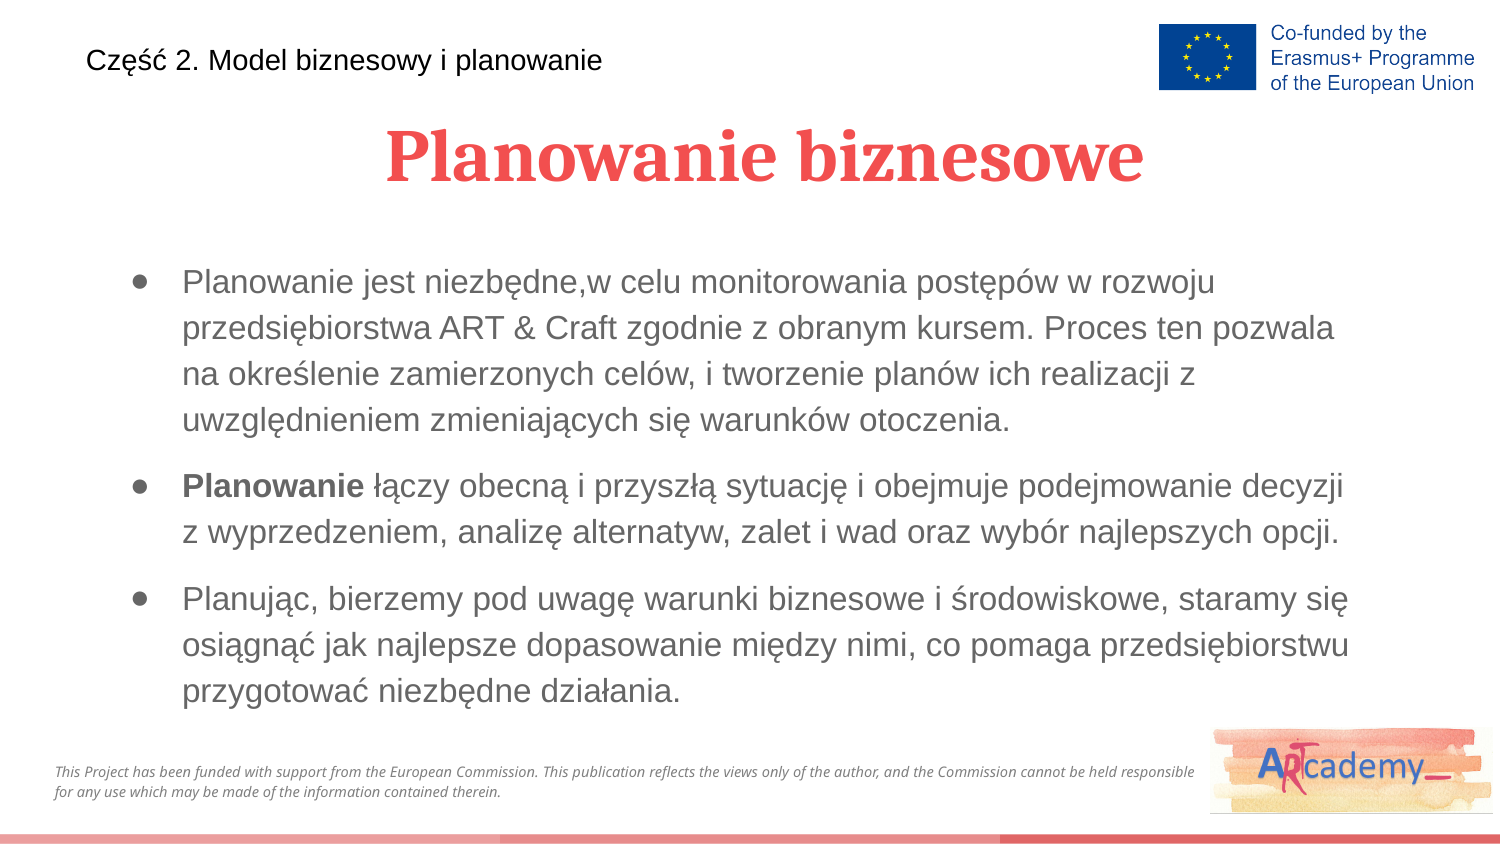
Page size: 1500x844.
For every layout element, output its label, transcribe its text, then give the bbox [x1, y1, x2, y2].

text_box Część 2. Model biznesowy i planowanie [70, 33, 750, 85]
picture [1210, 709, 1493, 844]
text_box This Project has been funded with support from the European Commission. This publication reflects the views only of the author, and the Commission cannot be held responsible for any use which may be made of the information contained therein. [39, 754, 1205, 799]
title Planowanie biznesowe [180, 4, 1352, 212]
picture [1158, 24, 1474, 94]
list Planowanie jest niezbędne,w celu monitorowania postępów w rozwoju przedsiębiorstwa ART & Craft zgodnie z obranym kursem. Proces ten pozwala na określenie zamierzonych celów, i tworzenie planów ich realizacji z uwzględnieniem zmieniających się warunków otoczenia. Planowanie łączy obecną i przyszłą sytuację i obejmuje podejmowanie decyzji z wyprzedzeniem, analizę alternatyw, zalet i wad oraz wybór najlepszych opcji. Planując, bierzemy pod uwagę warunki biznesowe i środowiskowe, staramy się osiągnąć jak najlepsze dopasowanie między nimi, co pomaga przedsiębiorstwu przygotować niezbędne działania. [92, 239, 1380, 682]
